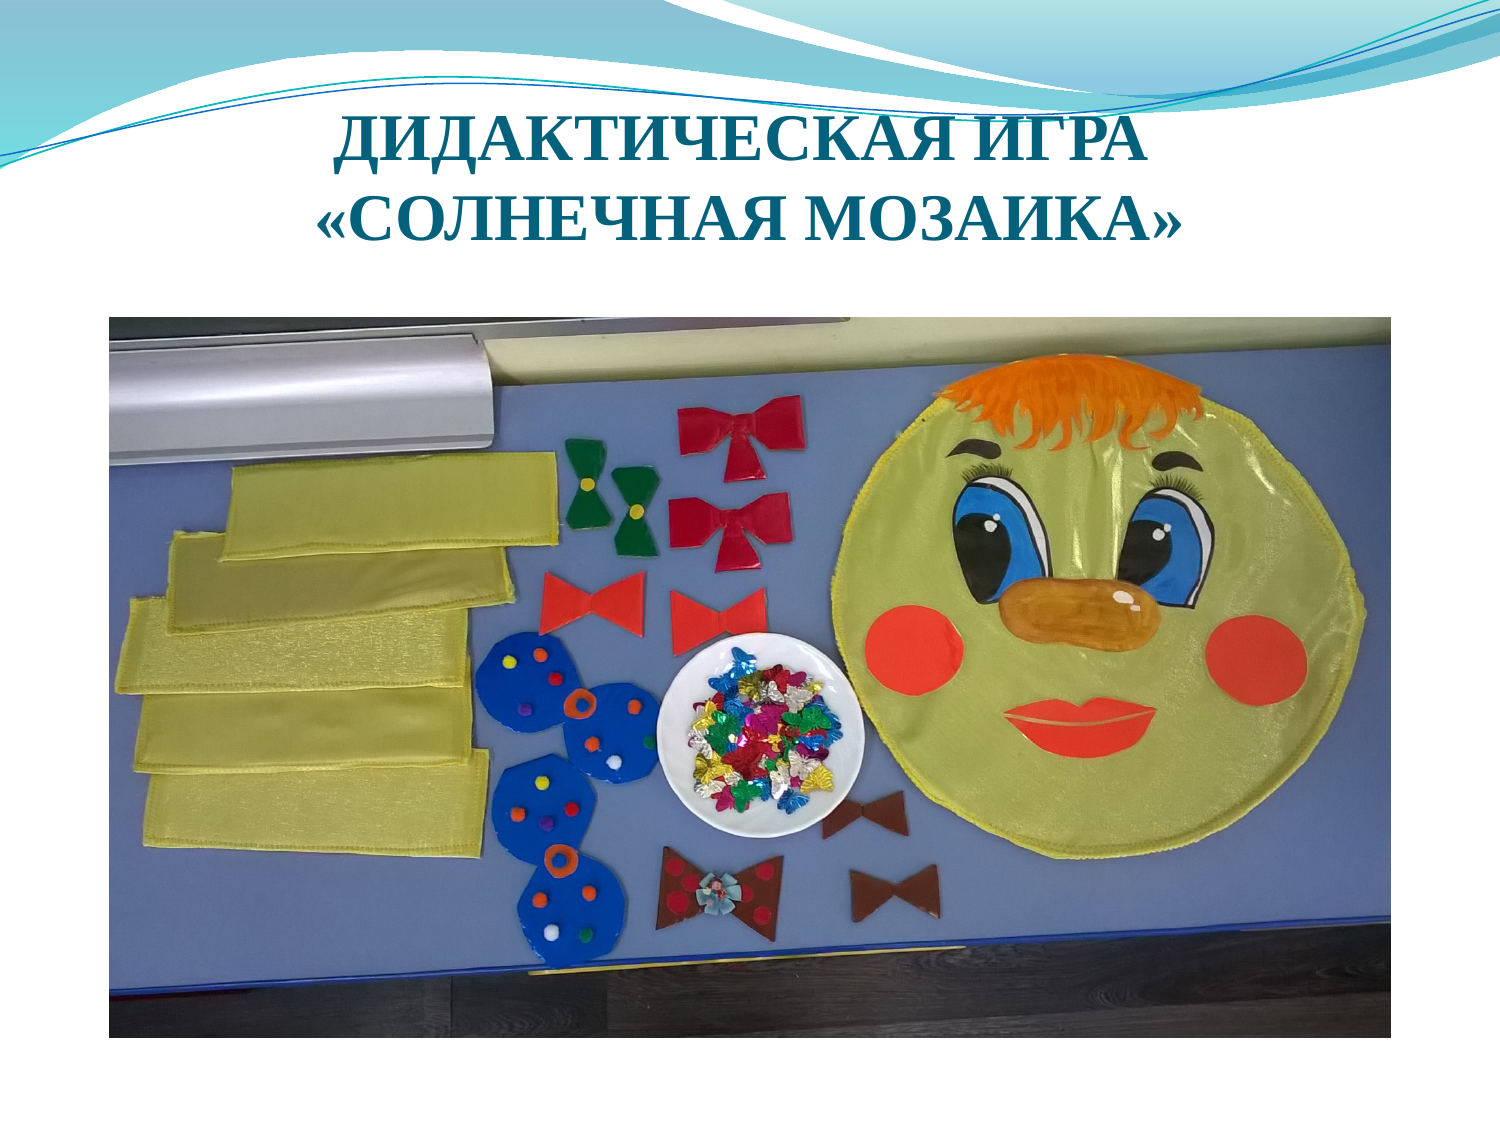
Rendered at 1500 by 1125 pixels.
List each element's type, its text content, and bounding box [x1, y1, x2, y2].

title Дидактическая игра «Солнечная мозаика» [0, 66, 1500, 254]
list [108, 317, 1392, 1038]
